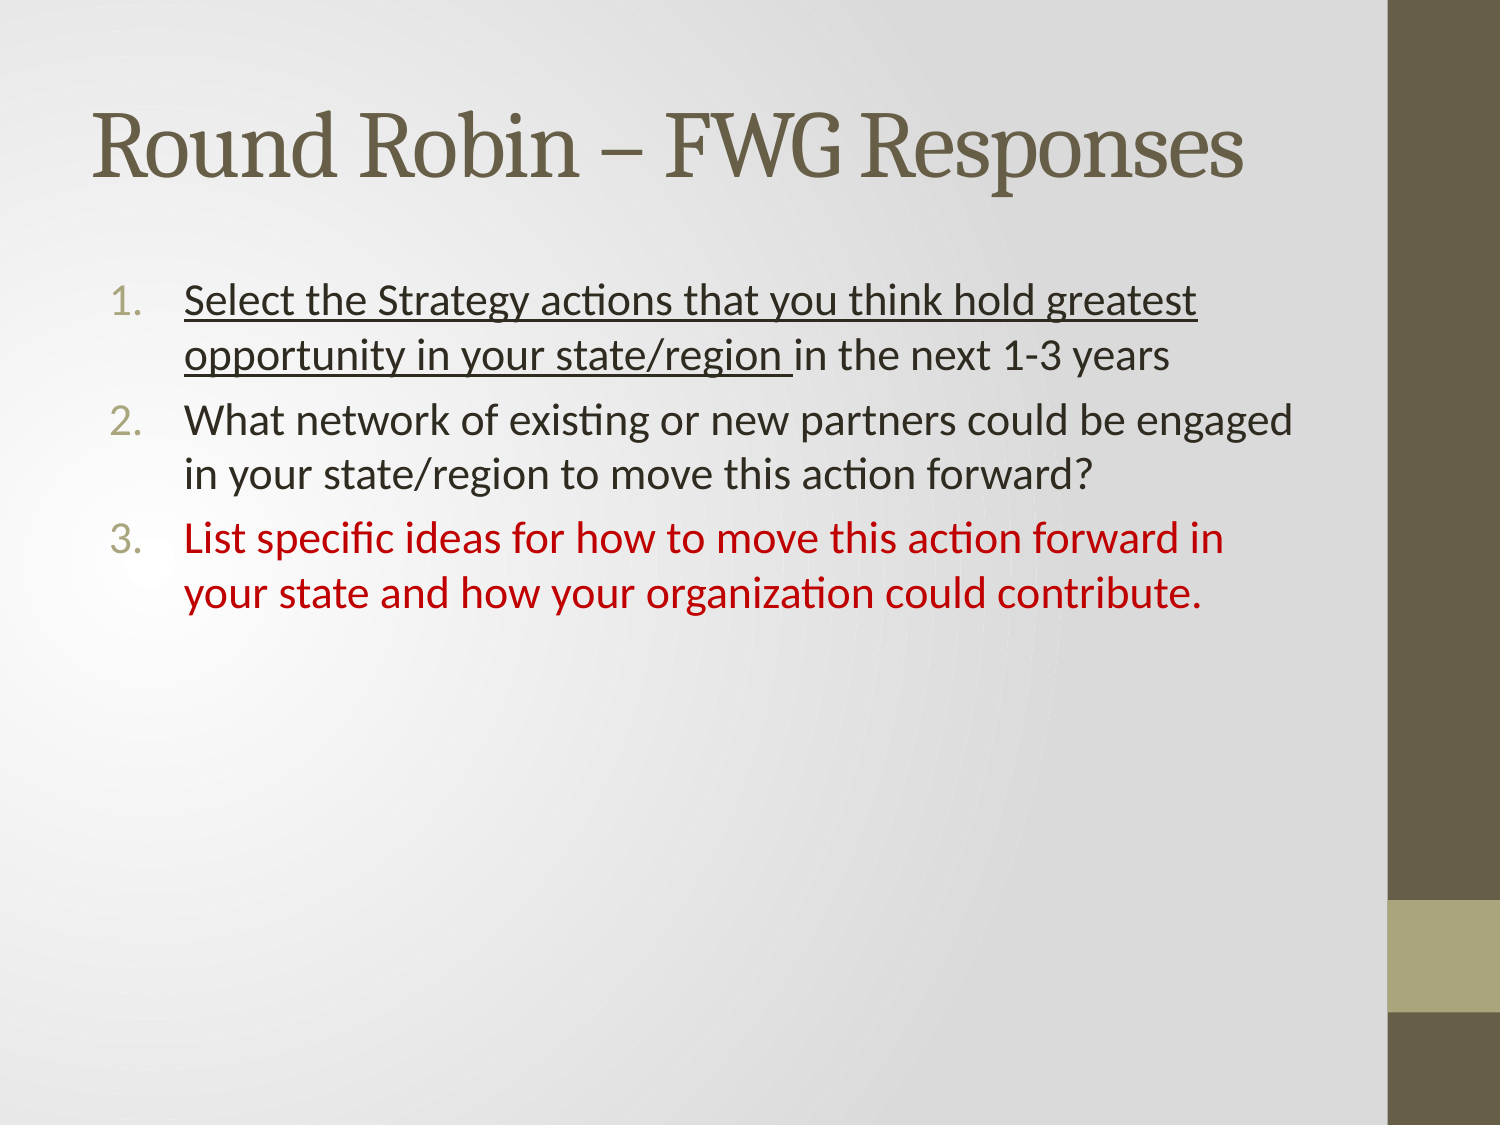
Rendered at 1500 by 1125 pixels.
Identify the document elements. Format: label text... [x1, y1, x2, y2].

list Select the Strategy actions that you think hold greatest opportunity in your state/region in the next 1-3 years What network of existing or new partners could be engaged in your state/region to move this action forward? List specific ideas for how to move this action forward in your state and how your organization could contribute. [75, 262, 1325, 1050]
title Round Robin – FWG Responses [75, 45, 1325, 233]
